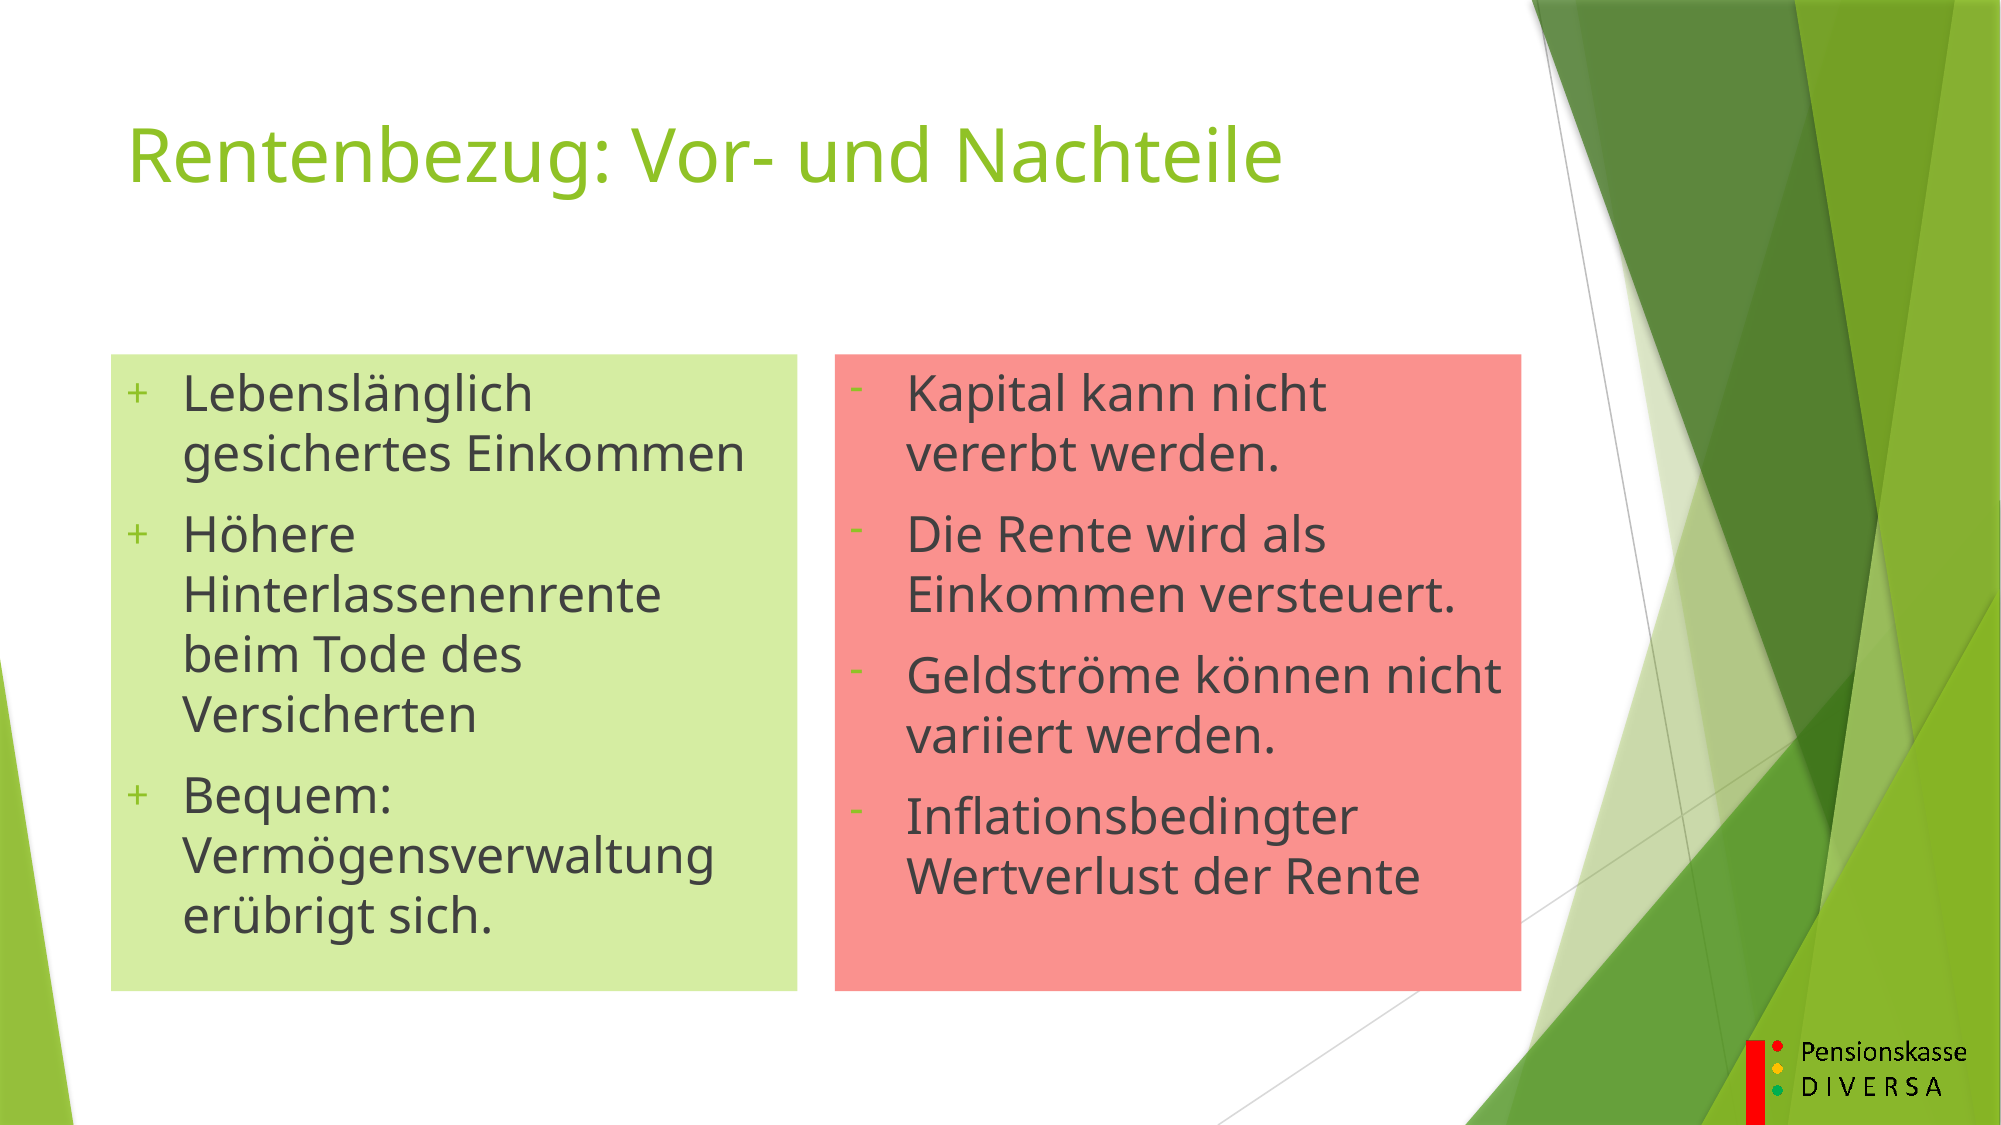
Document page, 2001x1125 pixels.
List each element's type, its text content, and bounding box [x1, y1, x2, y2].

picture [1746, 1023, 2001, 1125]
title Rentenbezug: Vor- und Nachteile [111, 99, 1522, 317]
list Kapital kann nicht vererbt werden. Die Rente wird als Einkommen versteuert. Geldströme können nicht variiert werden. Inflationsbedingter Wertverlust der Rente [834, 354, 1522, 992]
list Lebenslänglich gesichertes Einkommen Höhere Hinterlassenenrente beim Tode des Versicherten Bequem: Vermögensverwaltung erübrigt sich. [111, 354, 798, 992]
